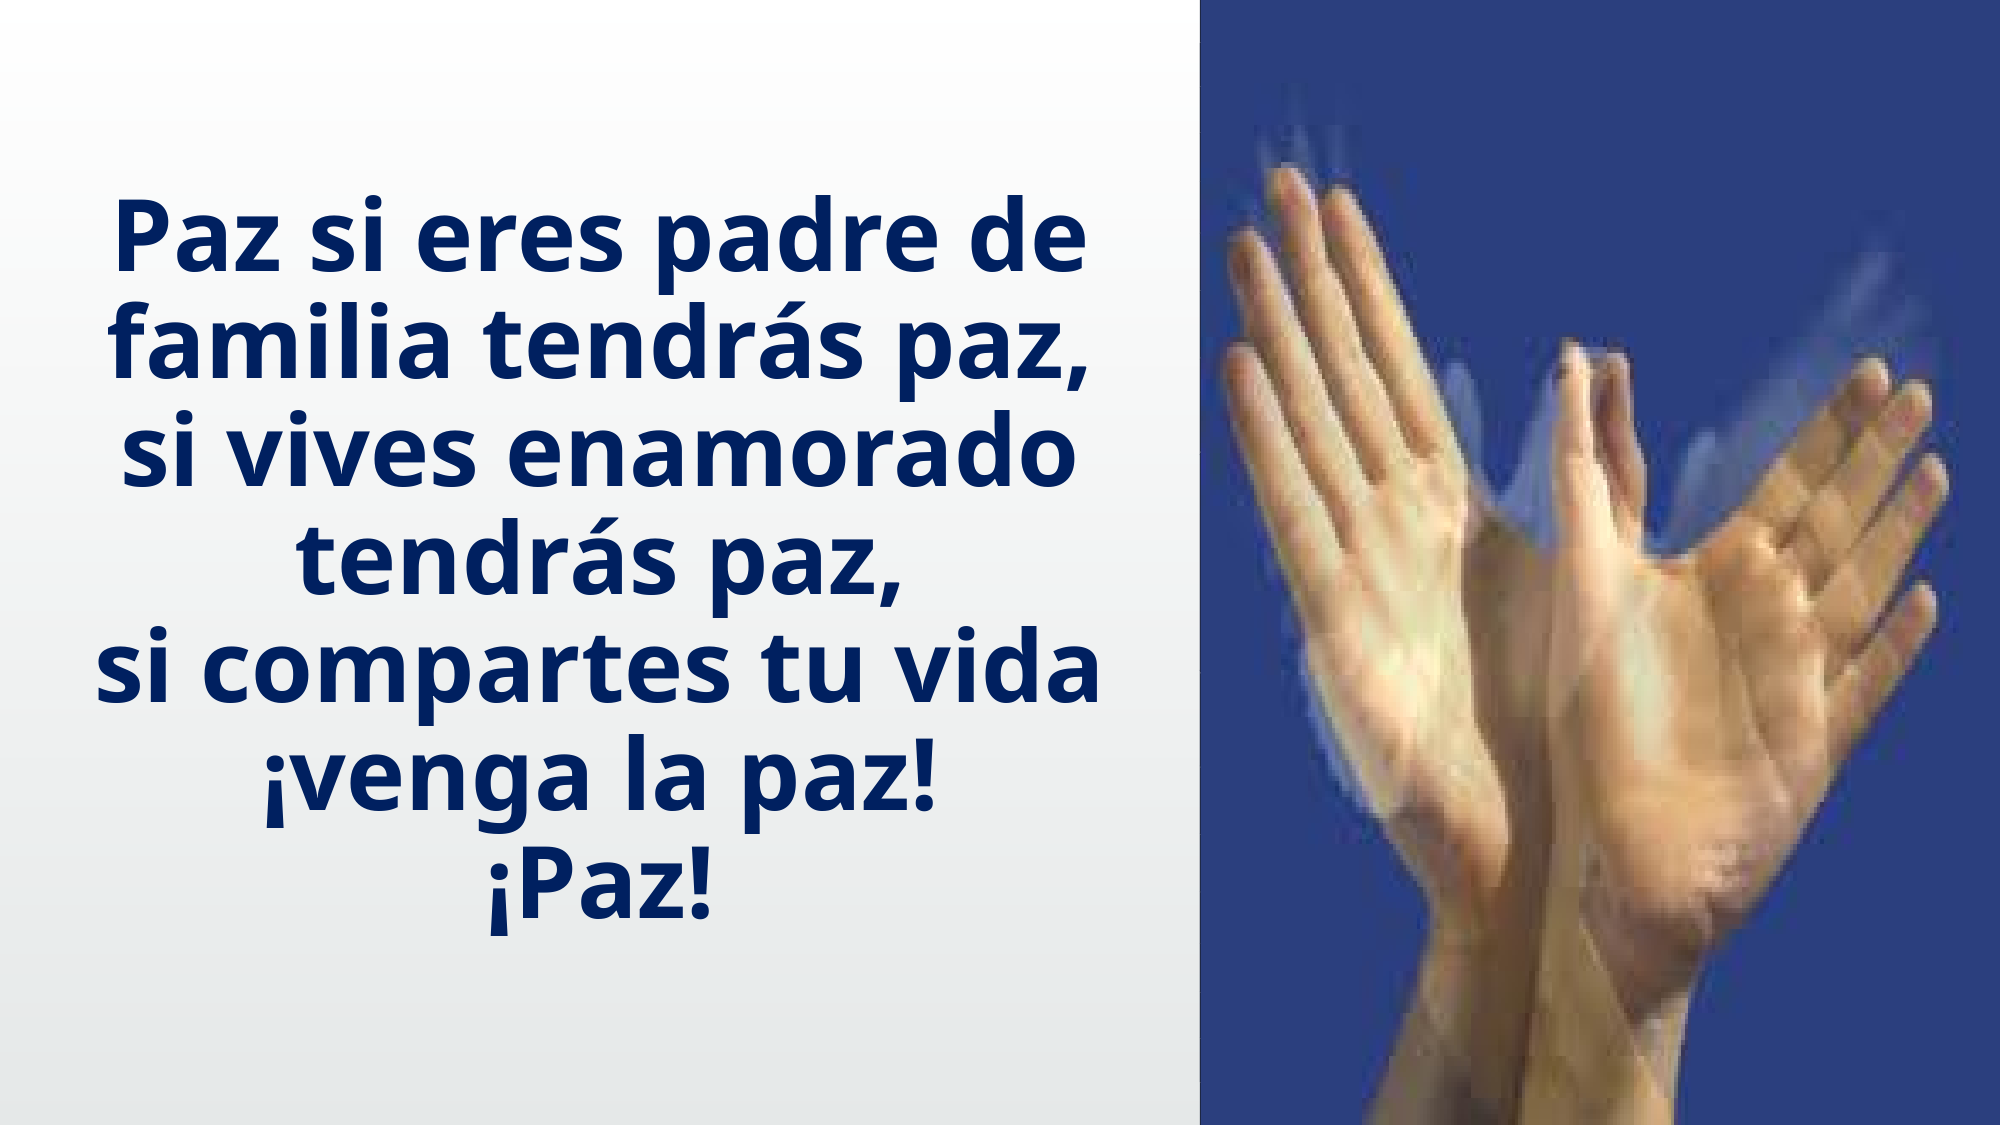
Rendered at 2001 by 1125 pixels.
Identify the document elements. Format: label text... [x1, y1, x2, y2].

title Paz si eres padre de familia tendrás paz, si vives enamorado tendrás paz, si compartes tu vida ¡venga la paz! ¡Paz! [0, 0, 1200, 1125]
picture [1200, 0, 2000, 1125]
